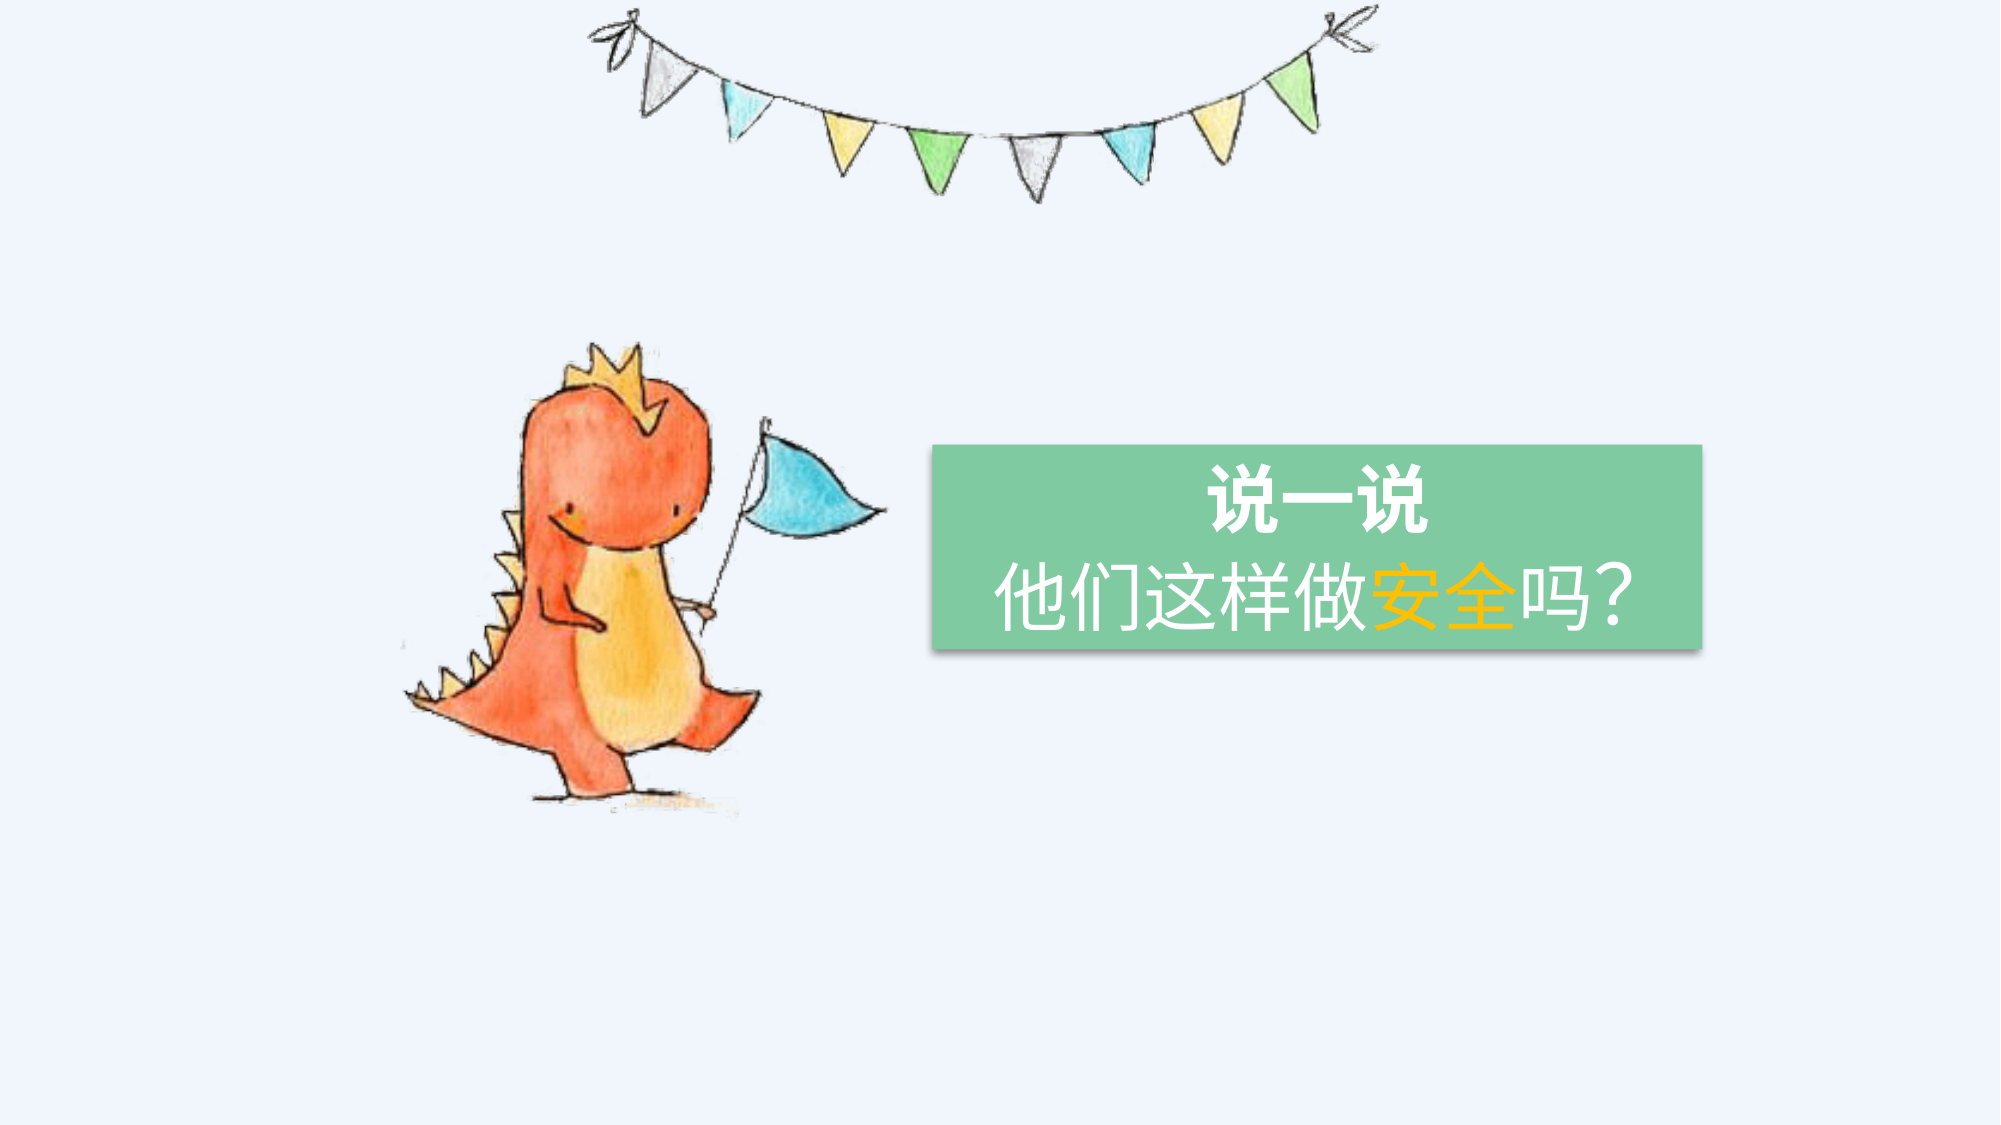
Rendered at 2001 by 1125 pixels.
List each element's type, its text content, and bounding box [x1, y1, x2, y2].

picture [358, 307, 933, 842]
picture [574, 0, 1395, 244]
text_box 说一说 他们这样做安全吗？ [933, 444, 1703, 650]
